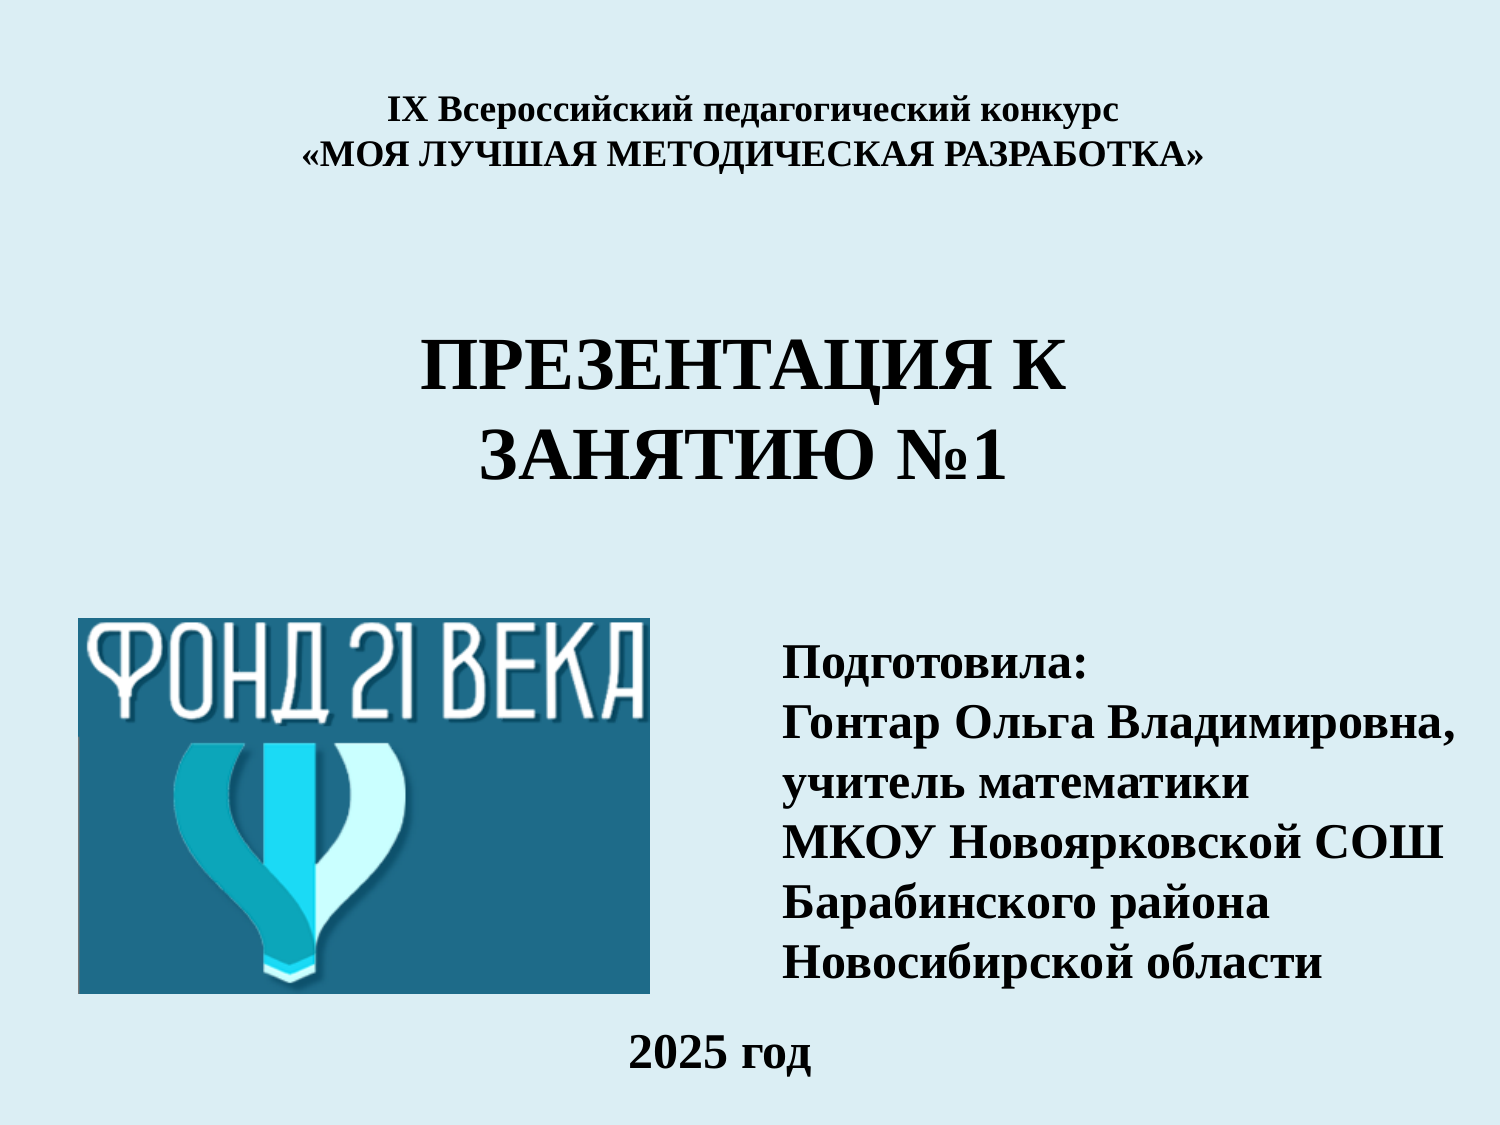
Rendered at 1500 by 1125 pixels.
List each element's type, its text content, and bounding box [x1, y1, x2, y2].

picture [78, 618, 650, 994]
text_box ПРЕЗЕНТАЦИЯ К ЗАНЯТИЮ №1 [324, 307, 1164, 502]
text_box [92, 255, 925, 391]
text_box 2025 год [549, 1011, 892, 1087]
text_box IX Всероссийский педагогический конкурс «МОЯ ЛУЧШАЯ МЕТОДИЧЕСКАЯ РАЗРАБОТКА» [286, 76, 1220, 182]
text_box Подготовила: Гонтар Ольга Владимировна, учитель математики МКОУ Новоярковской СОШ Барабинского района Новосибирской области [767, 621, 1500, 997]
